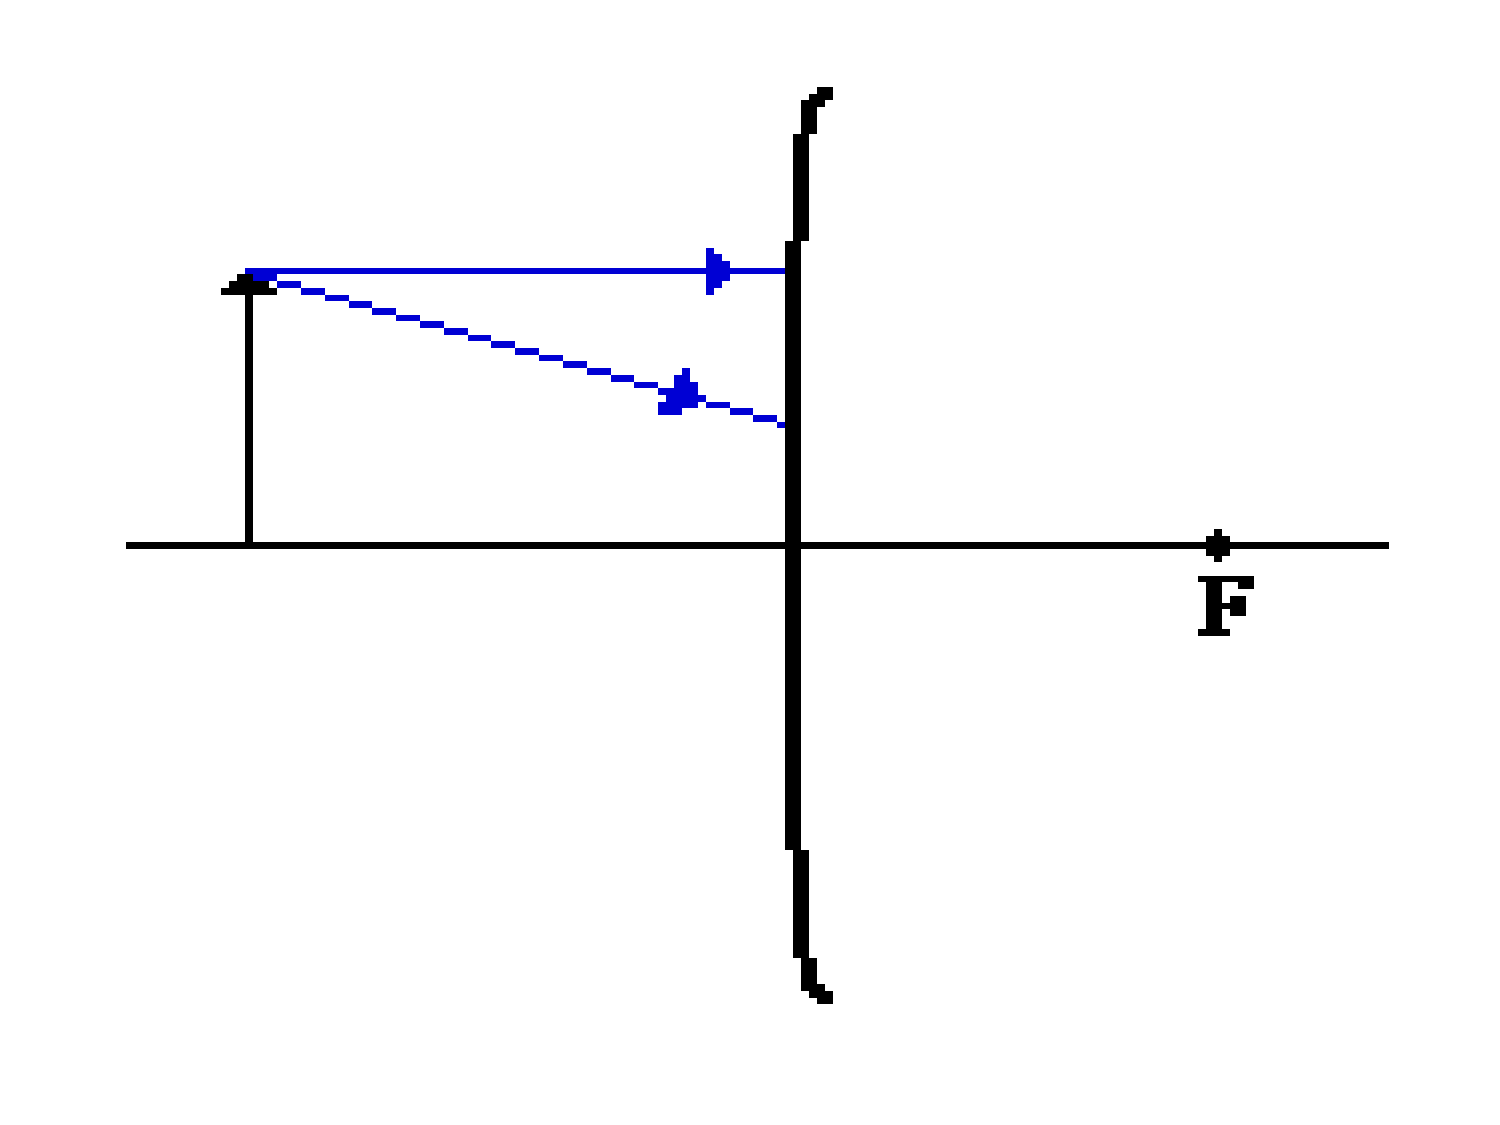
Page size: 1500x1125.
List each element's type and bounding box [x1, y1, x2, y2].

picture [87, 74, 1413, 1026]
